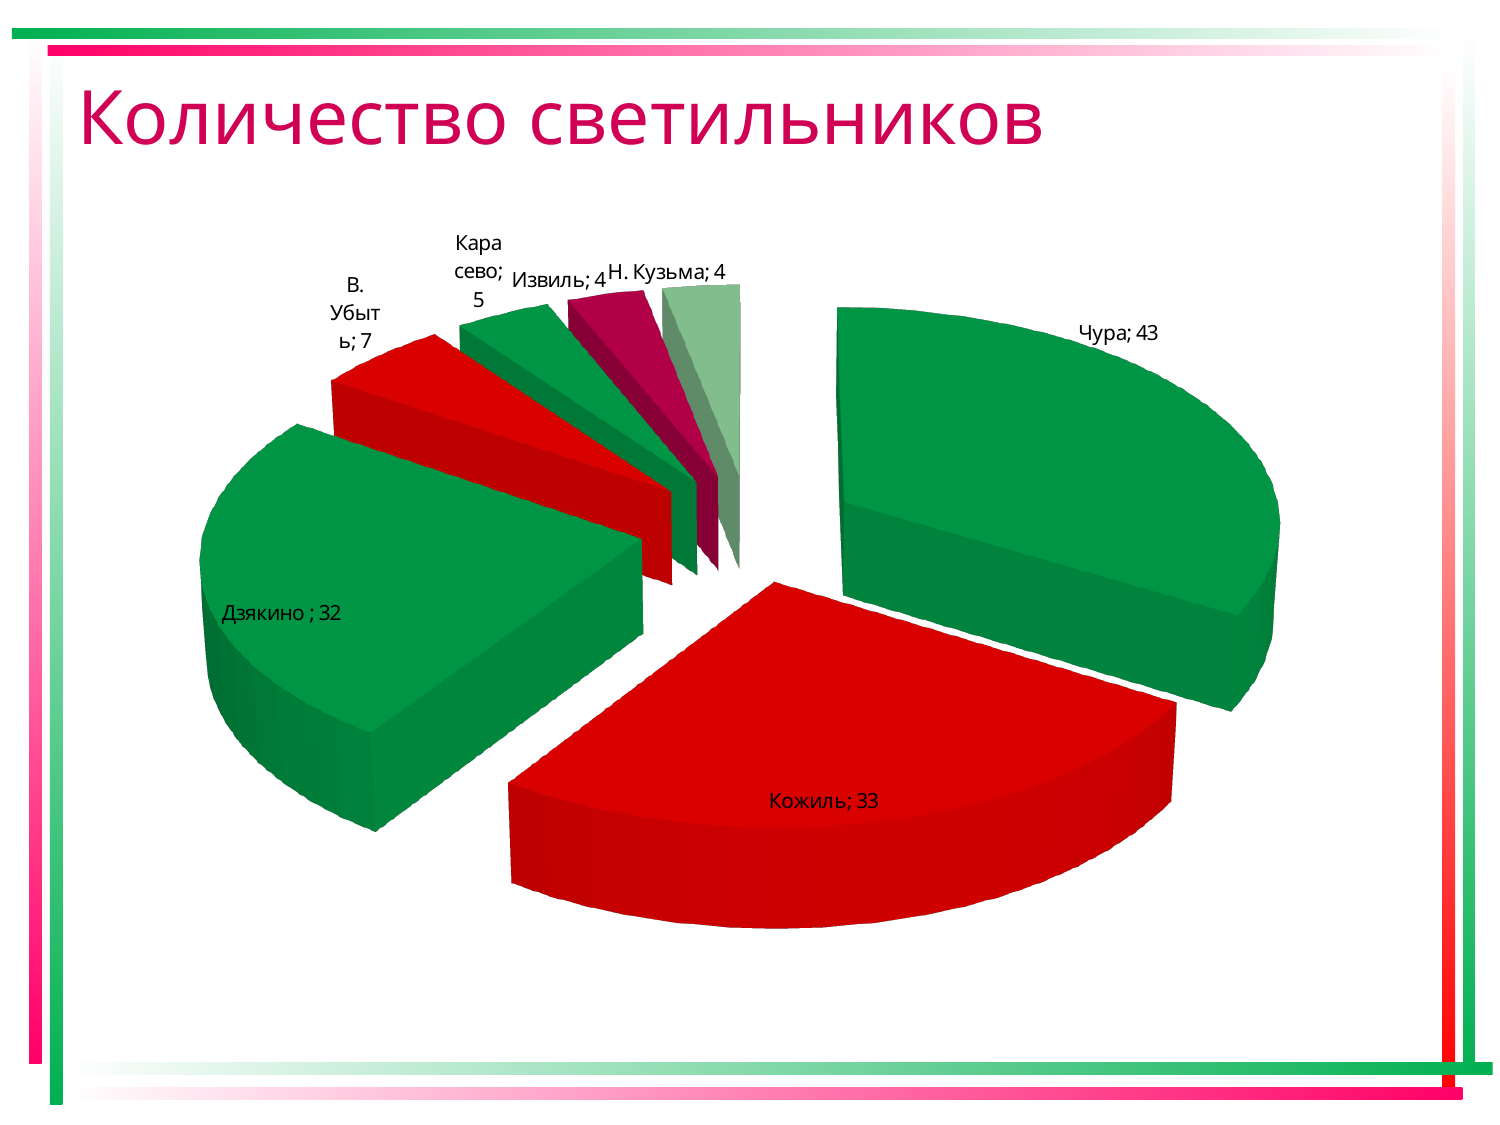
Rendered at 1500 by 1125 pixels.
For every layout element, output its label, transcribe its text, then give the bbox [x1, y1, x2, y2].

title Количество светильников [62, 62, 1375, 200]
chart [112, 212, 1388, 976]
